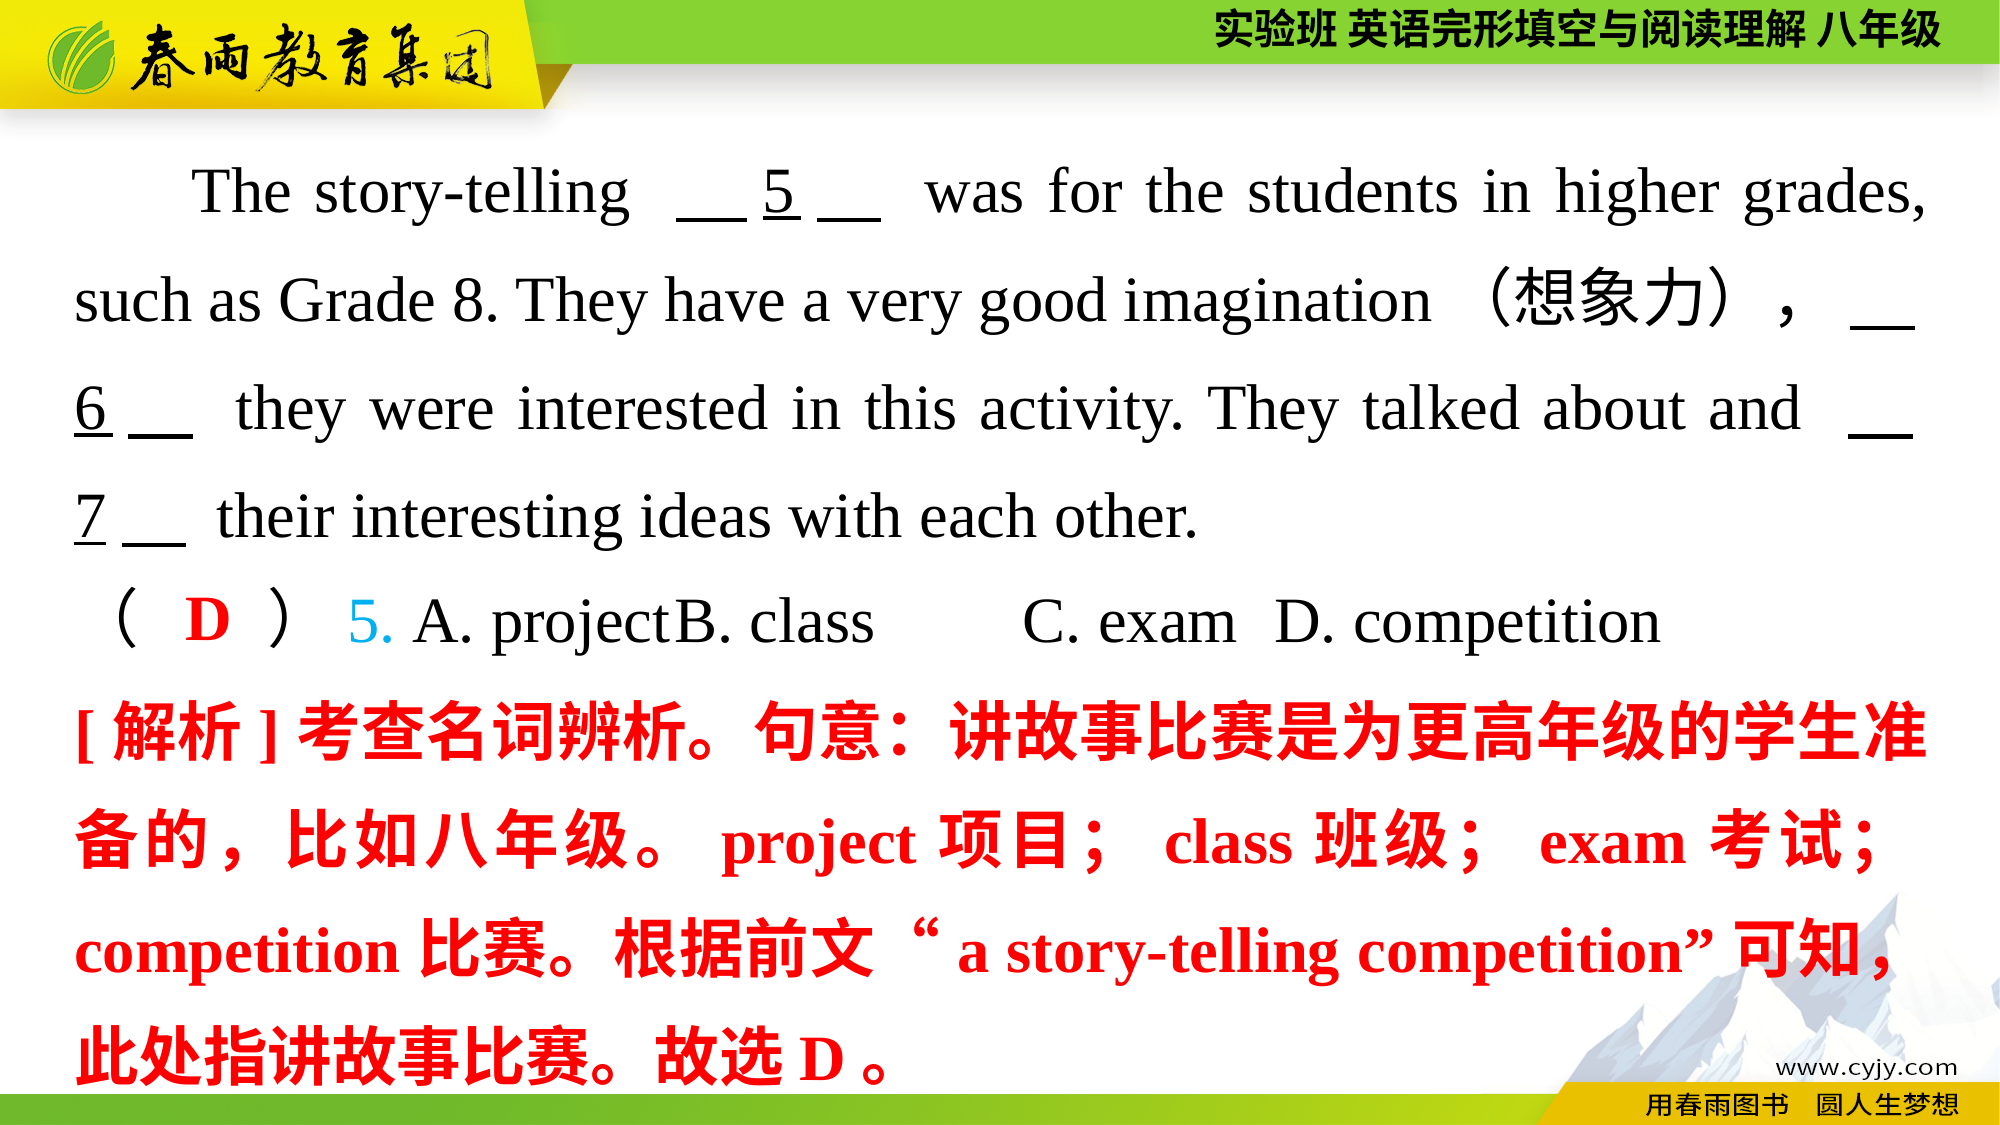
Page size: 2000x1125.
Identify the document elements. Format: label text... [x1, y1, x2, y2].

list The story-telling 5 was for the students in higher grades, such as Grade 8. They have a very good imagination（想象力）， 6 they were interested in this activity. They talked about and 7 their interesting ideas with each other. [59, 109, 1944, 539]
picture [0, 0, 2000, 1125]
text_box D [170, 537, 247, 652]
text_box （ ）5. A. project B. class C. exam D. competition [247, 539, 1944, 652]
text_box （ ）5. A. project B. class C. exam D. competition [59, 539, 170, 652]
text_box [解析]考查名词辨析。句意：讲故事比赛是为更高年级的学生准备的，比如八年级。project项目；class班级；exam考试；competition比赛。根据前文“a story-telling competition”可知，此处指讲故事比赛。故选D。 [59, 652, 1944, 1102]
